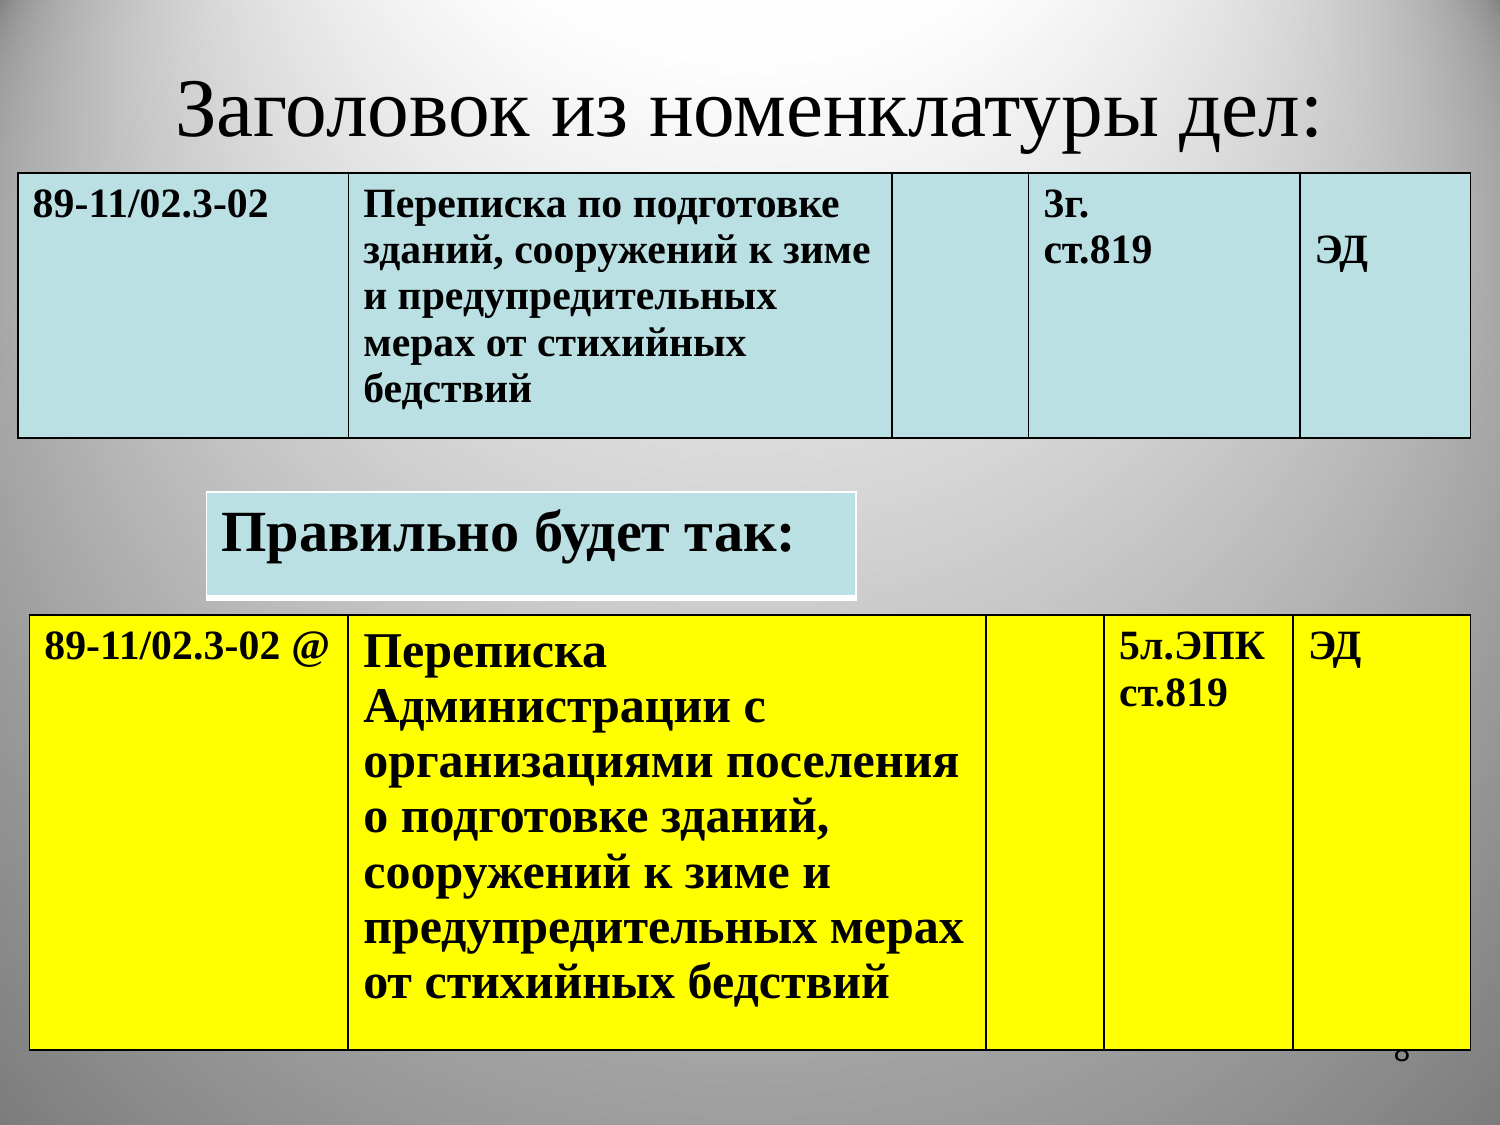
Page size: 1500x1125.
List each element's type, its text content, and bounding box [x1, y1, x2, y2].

table_header [987, 616, 1103, 1049]
table_header 5л.ЭПК ст.819 [1105, 616, 1292, 1049]
table_header 3г. ст.819 [1029, 174, 1299, 437]
table_header ЭД [1301, 174, 1470, 437]
table_header 89-11/02.3-02 @ [30, 616, 347, 1049]
table_header [893, 174, 1028, 437]
table_header Правильно будет так: [207, 493, 855, 595]
slide_number 8 [1074, 1051, 1426, 1103]
table_header Переписка Администрации с организациями поселения о подготовке зданий, сооружений к зиме и предупредительных мерах от стихийных бедствий [349, 616, 985, 1049]
title Заголовок из номенклатуры дел: [75, 45, 1425, 161]
table_header 89-11/02.3-02 [19, 174, 348, 437]
table_header ЭД [1294, 616, 1470, 1049]
picture [0, 0, 1500, 1125]
table_header Переписка по подготовке зданий, сооружений к зиме и предупредительных мерах от стихийных бедствий [349, 174, 891, 437]
